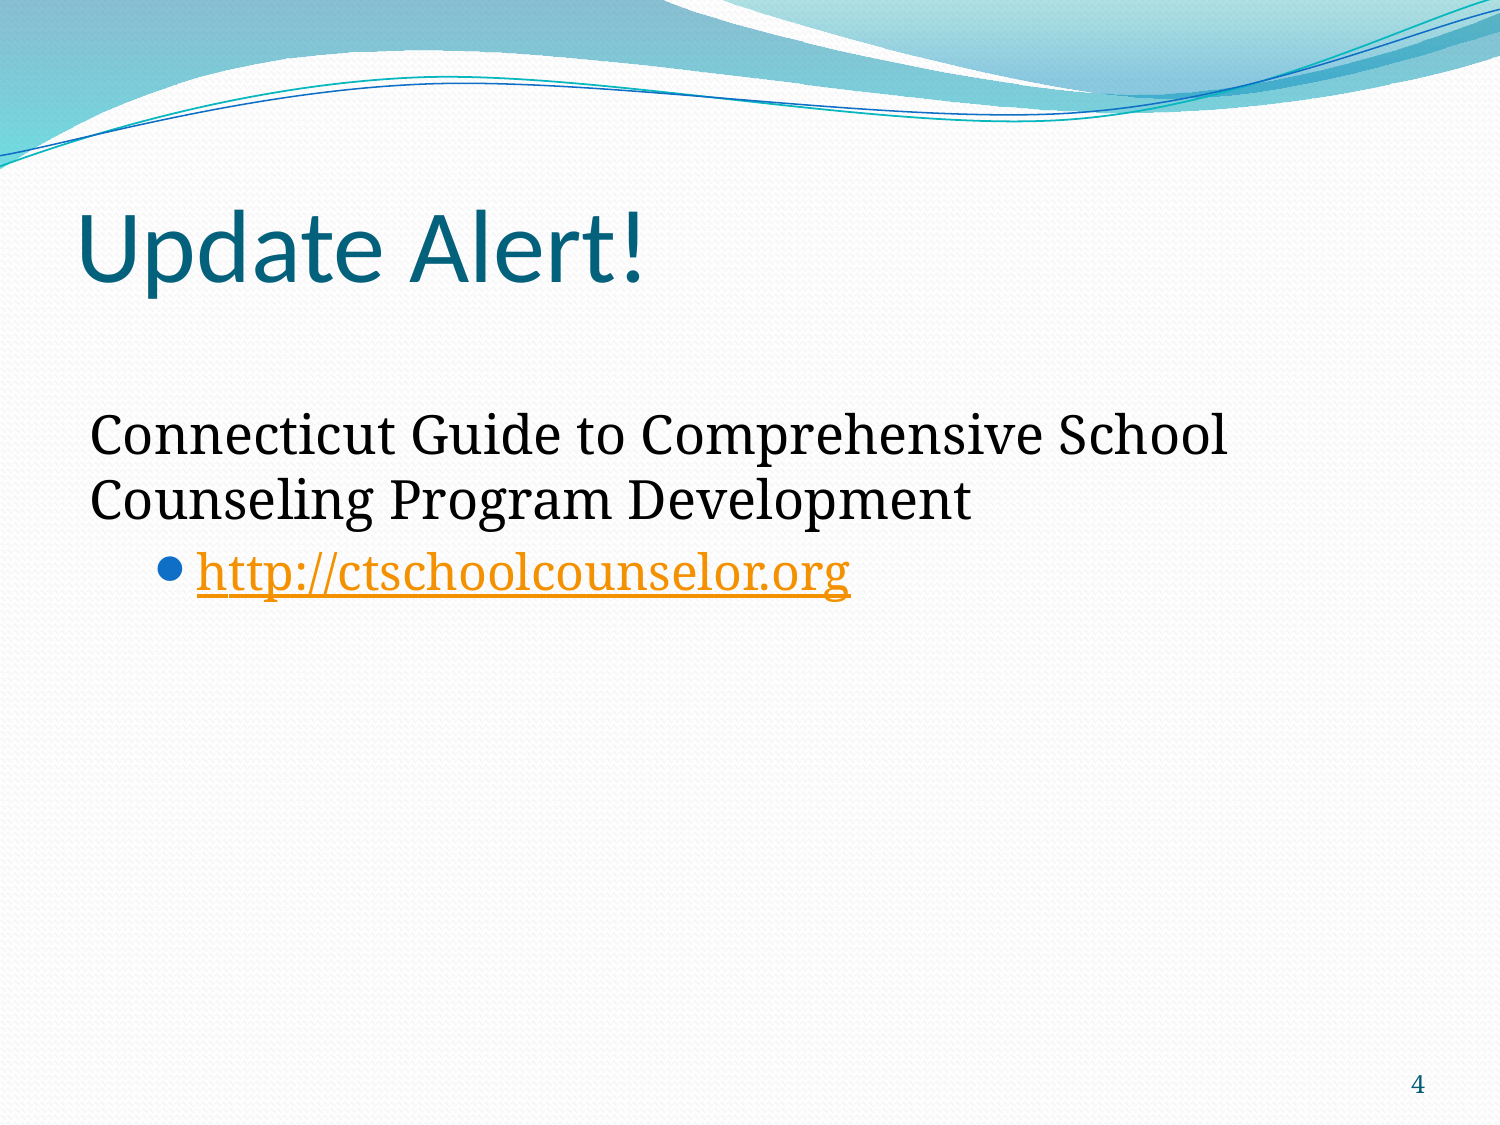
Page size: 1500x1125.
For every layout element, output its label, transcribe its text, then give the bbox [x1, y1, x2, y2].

title Update Alert! [75, 115, 1425, 303]
slide_number 4 [1299, 1042, 1425, 1103]
list Connecticut Guide to Comprehensive School Counseling Program Development http://ctschoolcounselor.org [75, 317, 1425, 1038]
